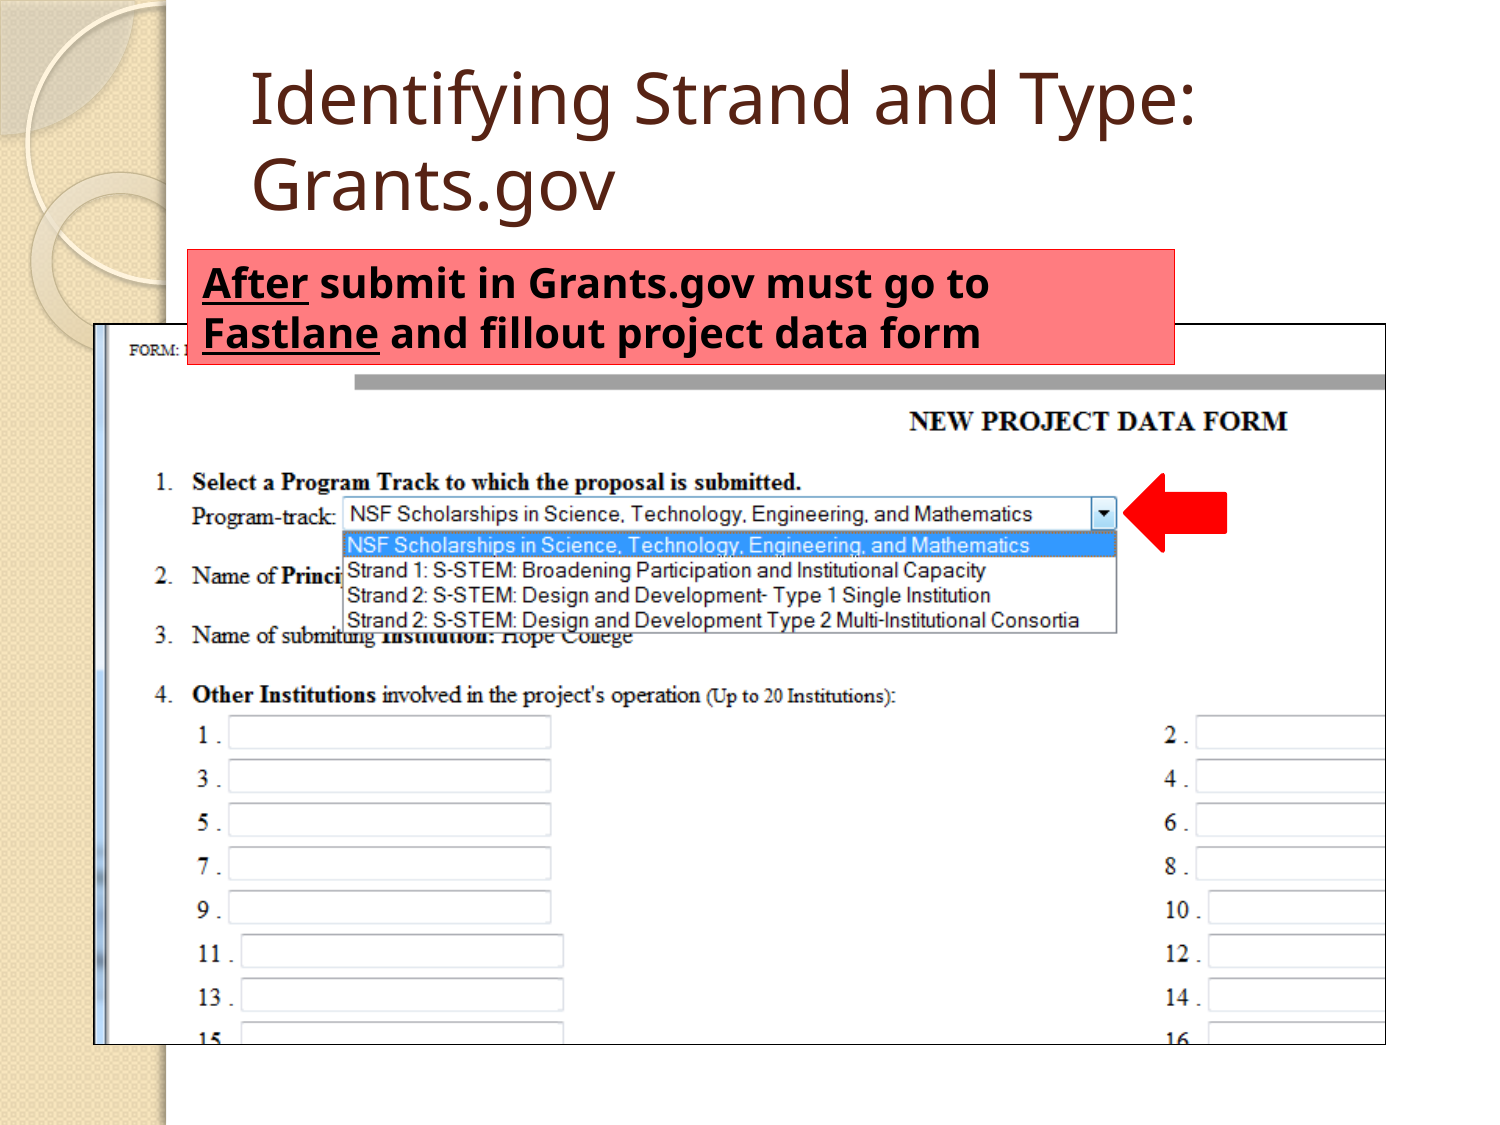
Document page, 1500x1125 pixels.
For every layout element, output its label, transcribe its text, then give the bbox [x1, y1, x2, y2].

title Identifying Strand and Type: Grants.gov [235, 45, 1466, 233]
picture [93, 324, 1386, 1044]
text_box After submit in Grants.gov must go to Fastlane and fillout project data form [187, 249, 1175, 321]
